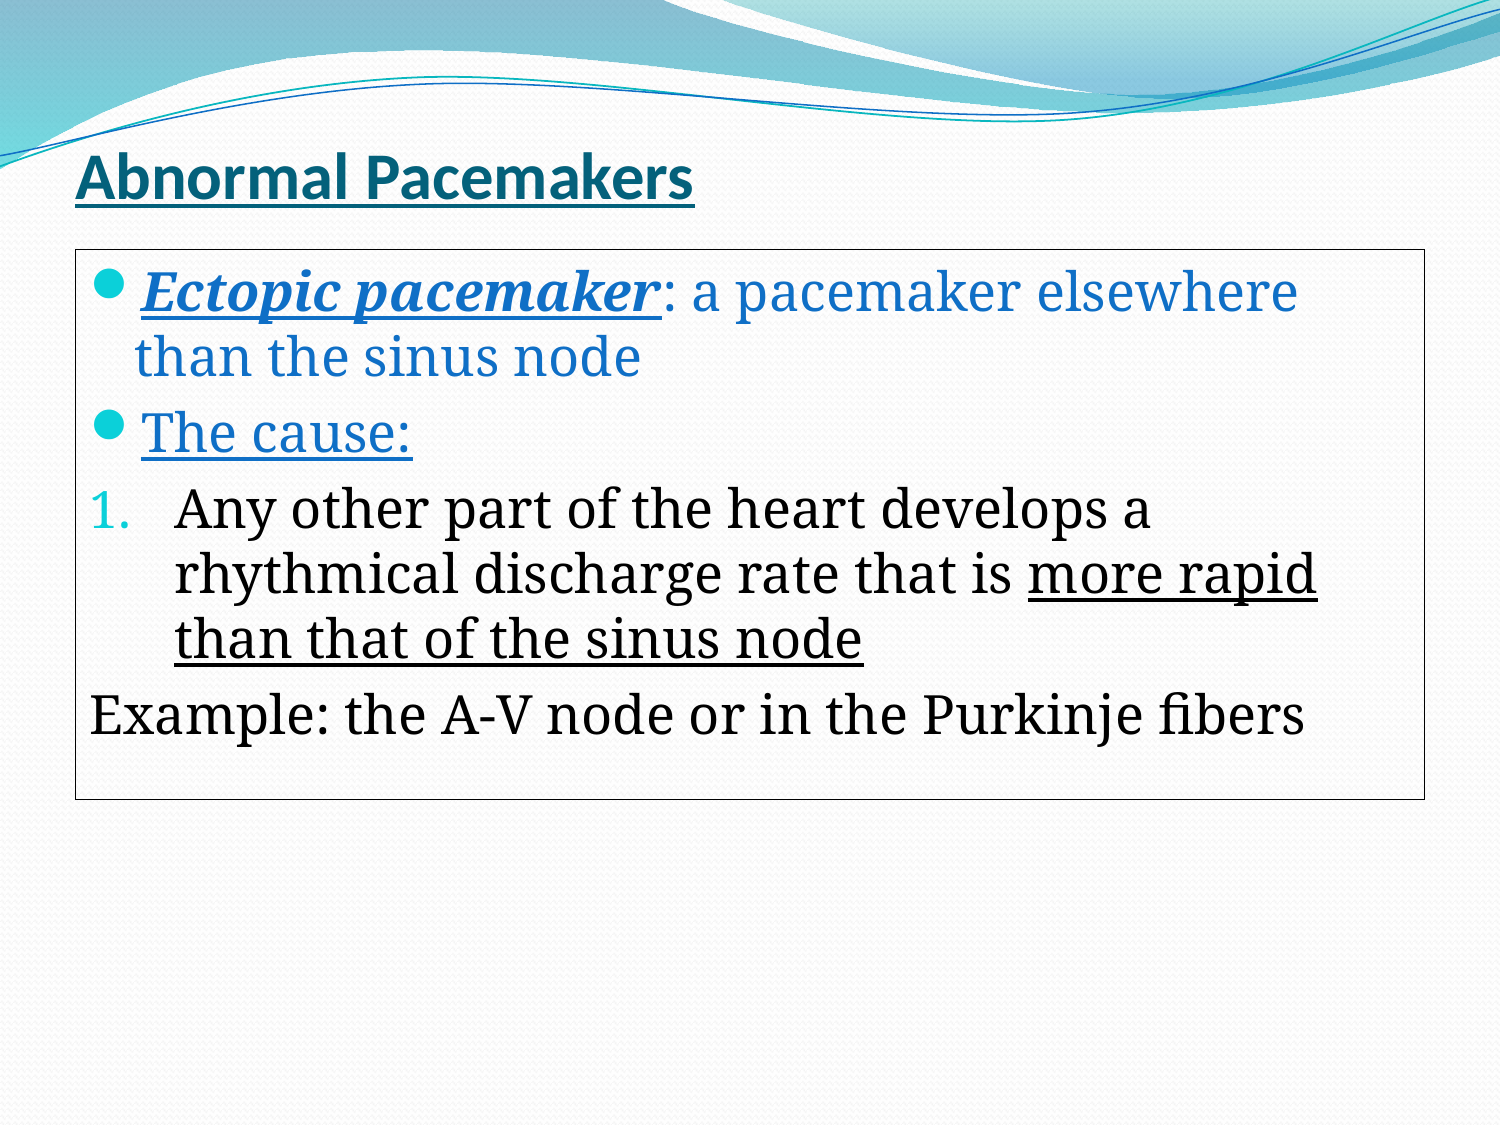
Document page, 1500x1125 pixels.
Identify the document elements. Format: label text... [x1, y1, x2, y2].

list Ectopic pacemaker: a pacemaker elsewhere than the sinus node The cause: Any other part of the heart develops a rhythmical discharge rate that is more rapid than that of the sinus node Example: the A-V node or in the Purkinje fibers [75, 249, 1425, 800]
title Abnormal Pacemakers [75, 24, 1425, 213]
